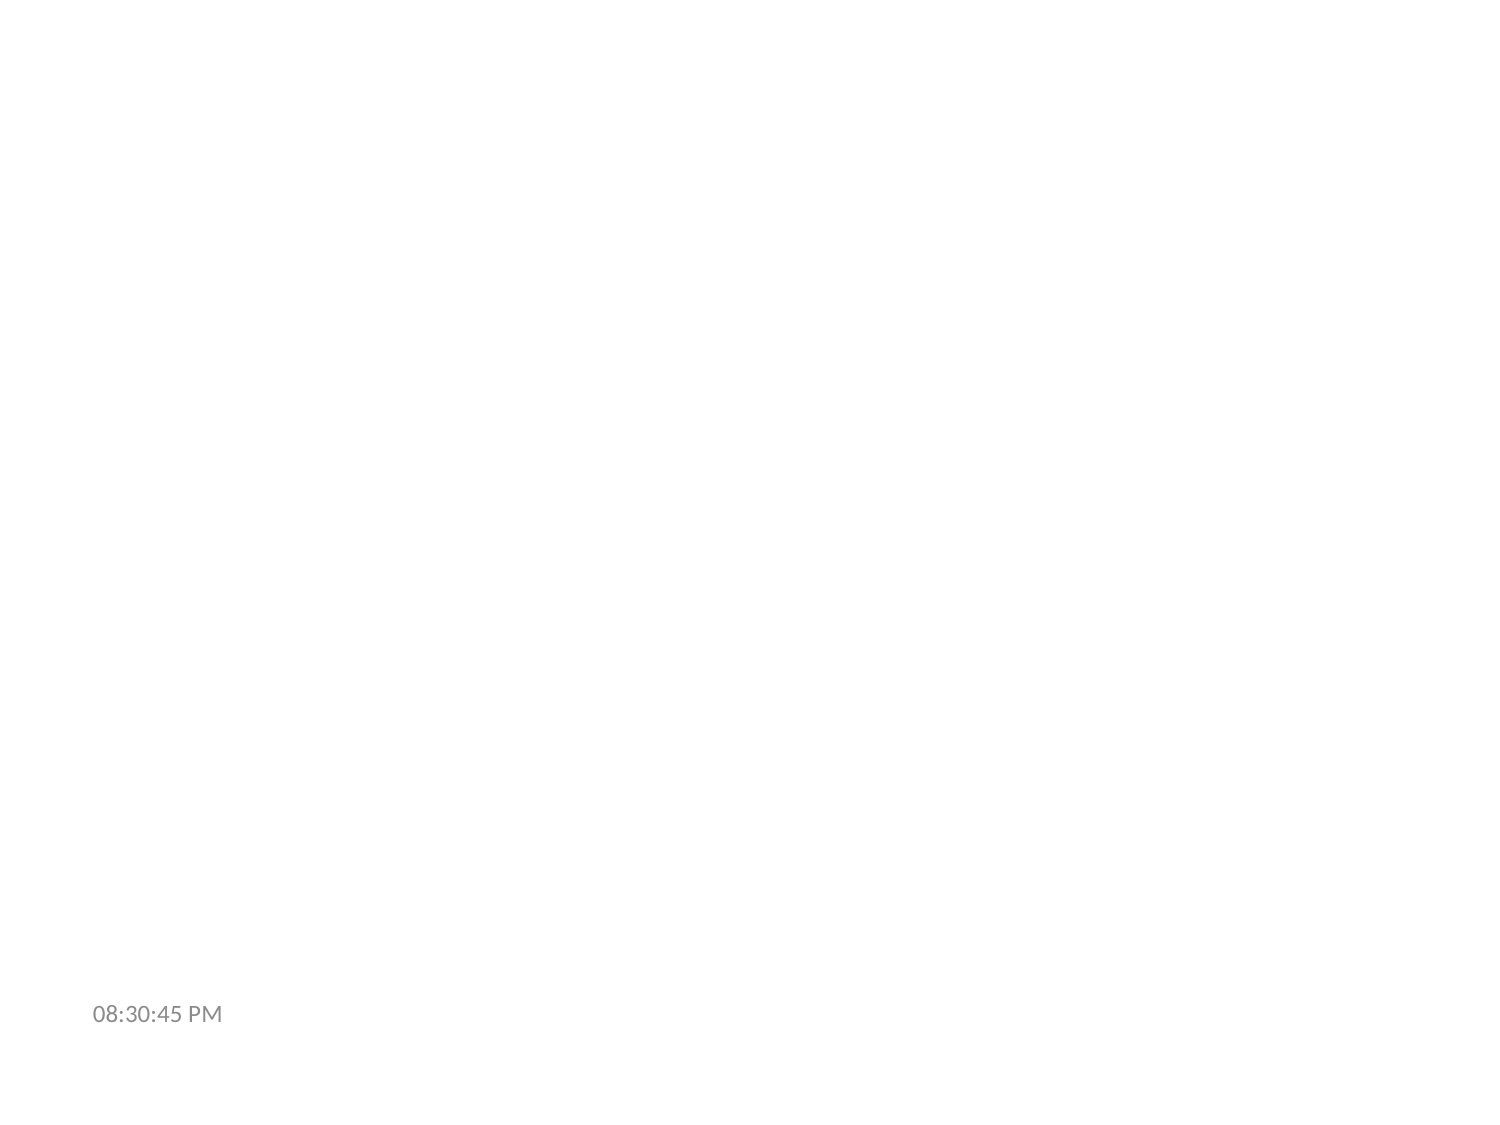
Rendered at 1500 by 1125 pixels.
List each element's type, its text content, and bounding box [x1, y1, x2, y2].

text_box 3:35:09 PM [77, 982, 428, 1043]
